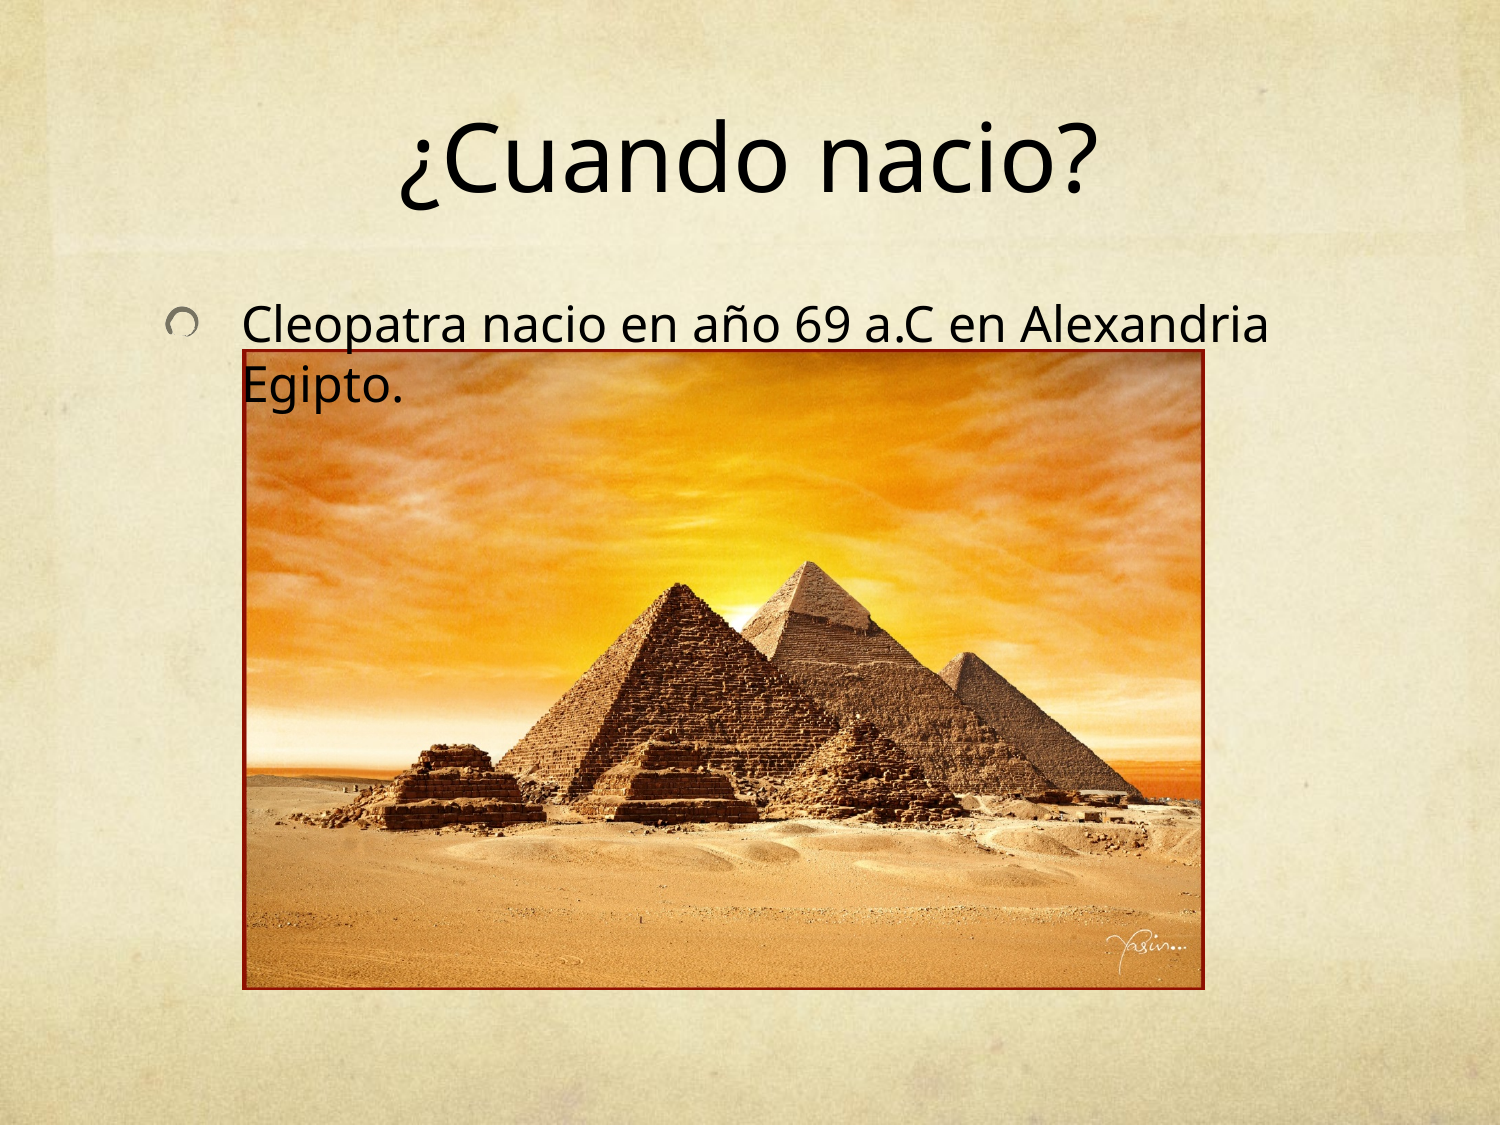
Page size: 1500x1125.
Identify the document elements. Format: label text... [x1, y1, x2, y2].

picture [0, 0, 1500, 1125]
title ¿Cuando nacio? [150, 82, 1350, 225]
list Cleopatra nacio en año 69 a.C en Alexandria Egipto. [150, 284, 1350, 950]
